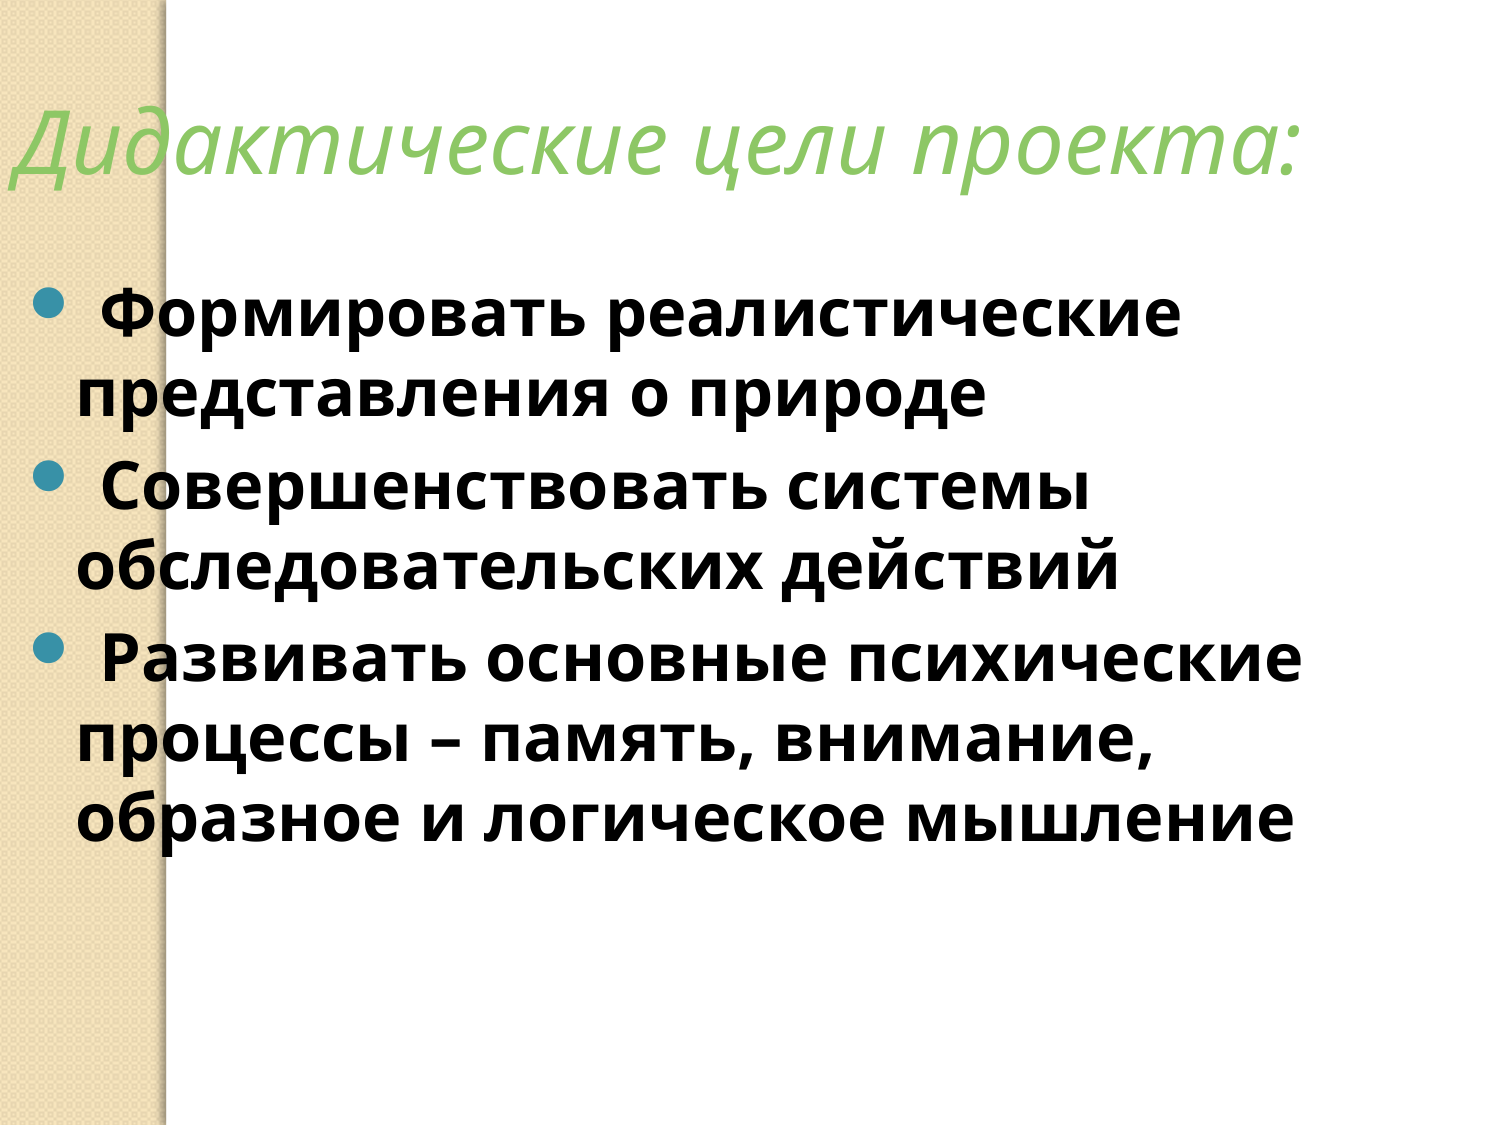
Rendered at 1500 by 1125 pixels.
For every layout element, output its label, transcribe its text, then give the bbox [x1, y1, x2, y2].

list Формировать реалистические представления о природе Совершенствовать системы обследовательских действий Развивать основные психические процессы – память, внимание, образное и логическое мышление [0, 262, 1351, 1006]
title Дидактические цели проекта: [0, 45, 1350, 234]
